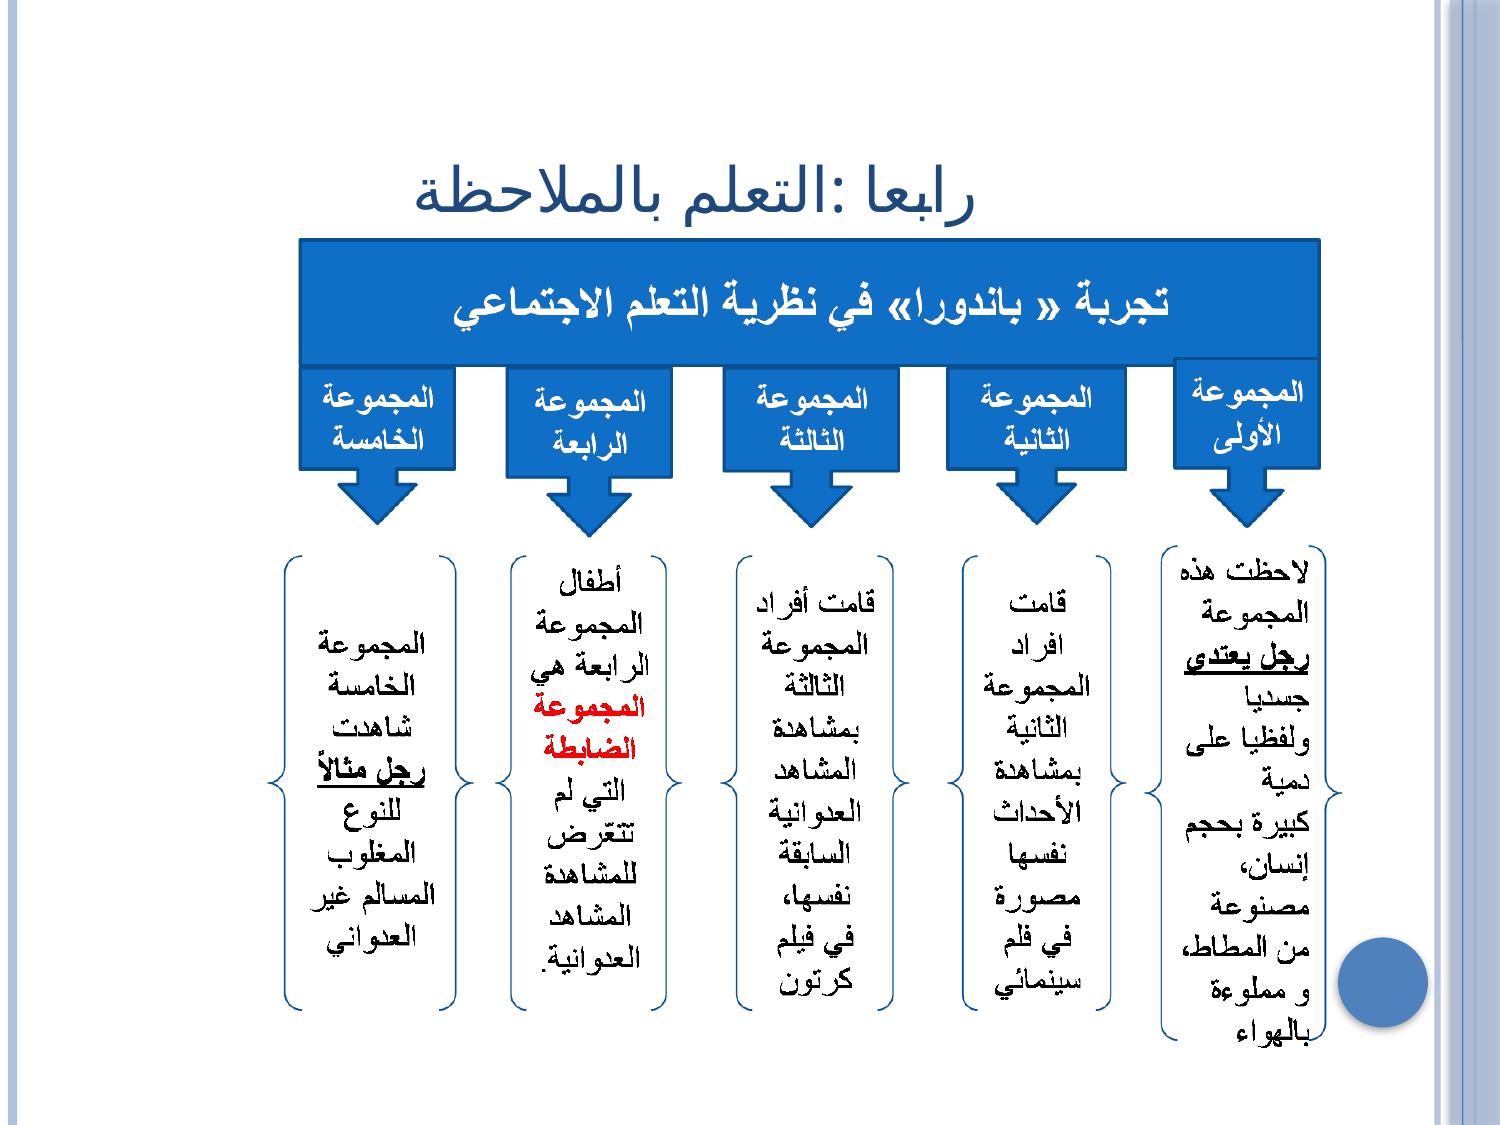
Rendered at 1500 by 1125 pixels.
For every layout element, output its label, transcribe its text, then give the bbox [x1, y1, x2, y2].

picture [31, 237, 1344, 1052]
title رابعا :التعلم بالملاحظة [75, 45, 1300, 233]
